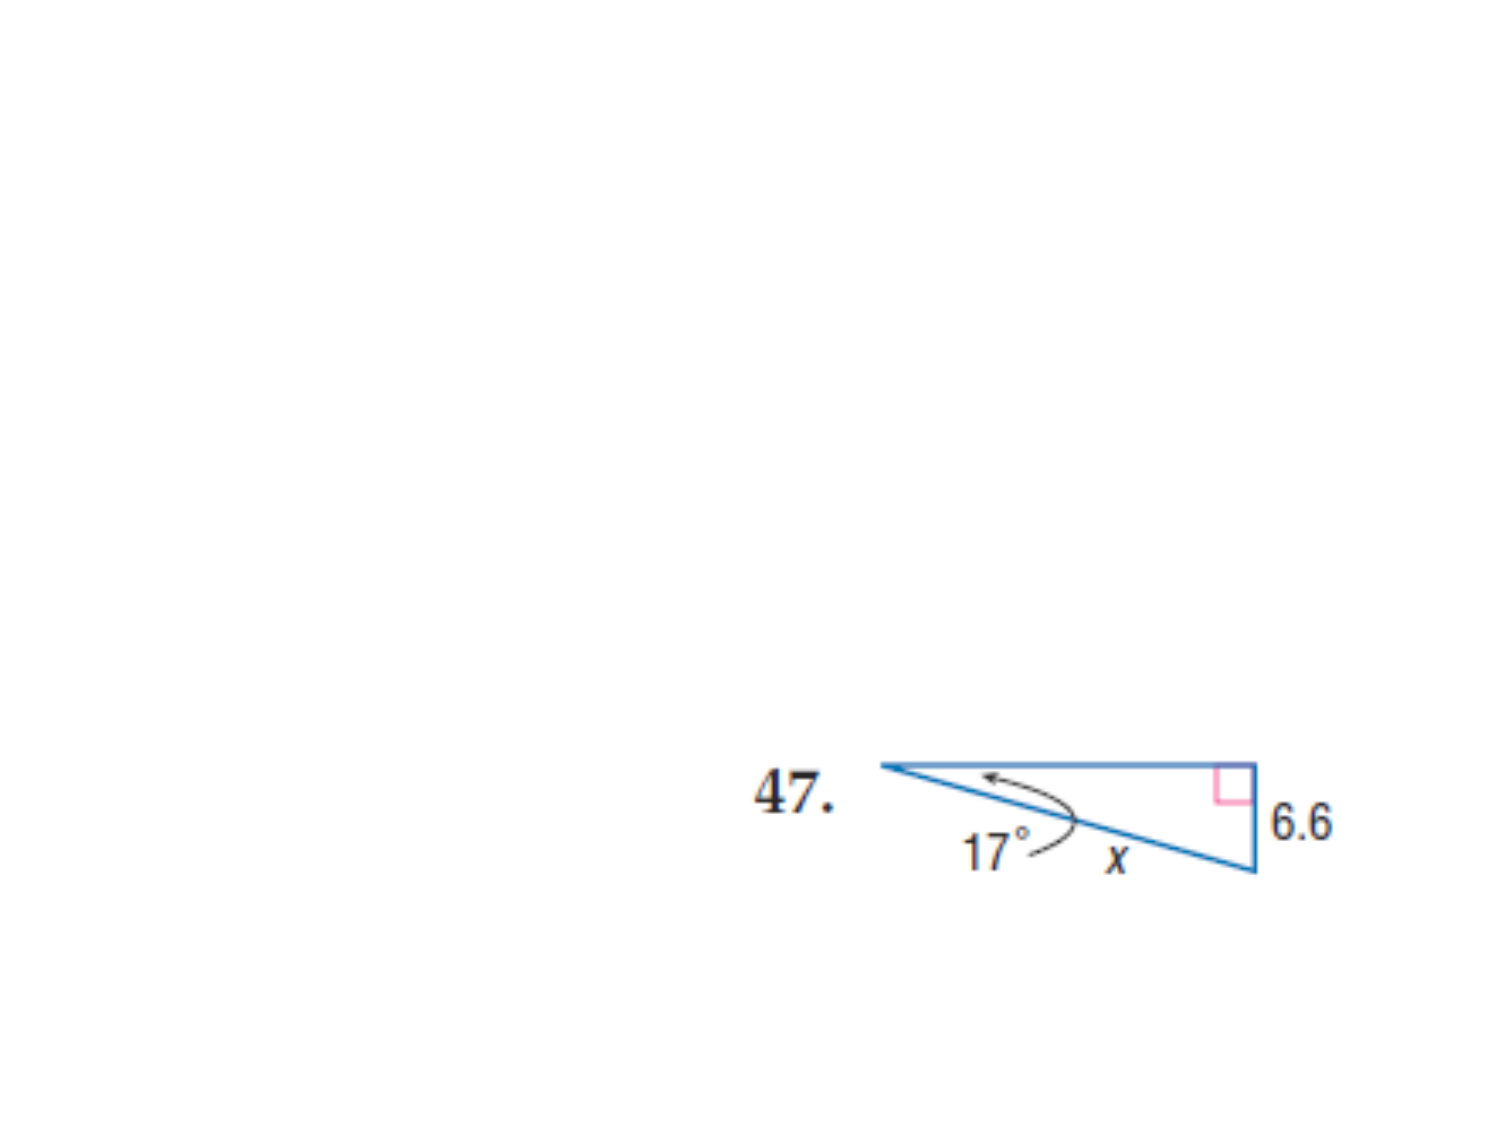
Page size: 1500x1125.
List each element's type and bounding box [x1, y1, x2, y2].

list [712, 699, 1338, 985]
